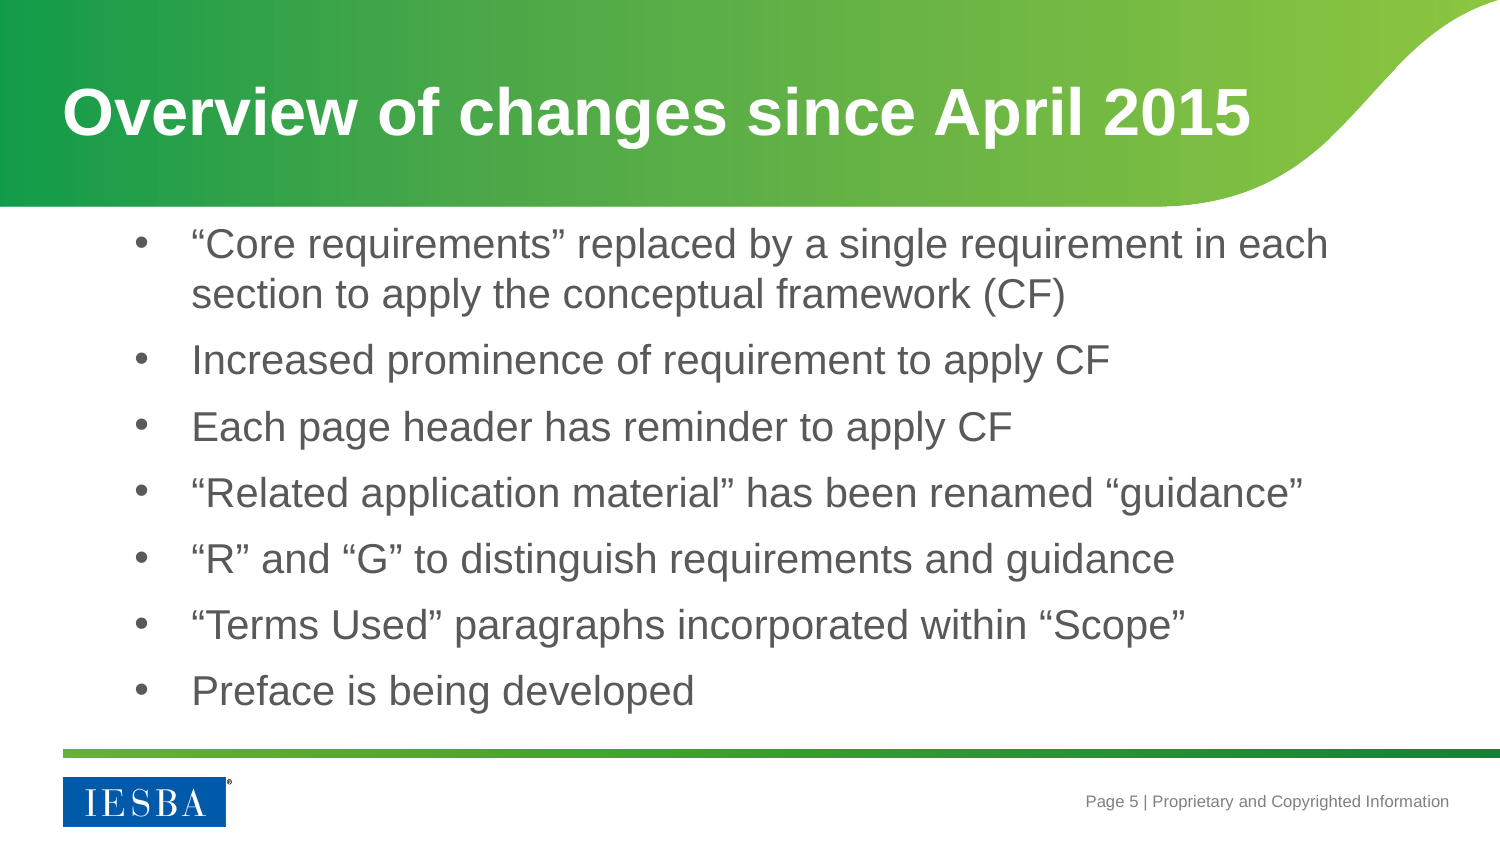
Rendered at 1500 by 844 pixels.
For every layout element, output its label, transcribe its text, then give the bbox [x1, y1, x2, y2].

picture [63, 777, 232, 827]
picture [0, 0, 1500, 207]
title Overview of changes since April 2015 [62, 75, 1275, 142]
list “Core requirements” replaced by a single requirement in each section to apply the conceptual framework (CF) Increased prominence of requirement to apply CF Each page header has reminder to apply CF “Related application material” has been renamed “guidance” “R” and “G” to distinguish requirements and guidance “Terms Used” paragraphs incorporated within “Scope” Preface is being developed [62, 209, 1450, 747]
